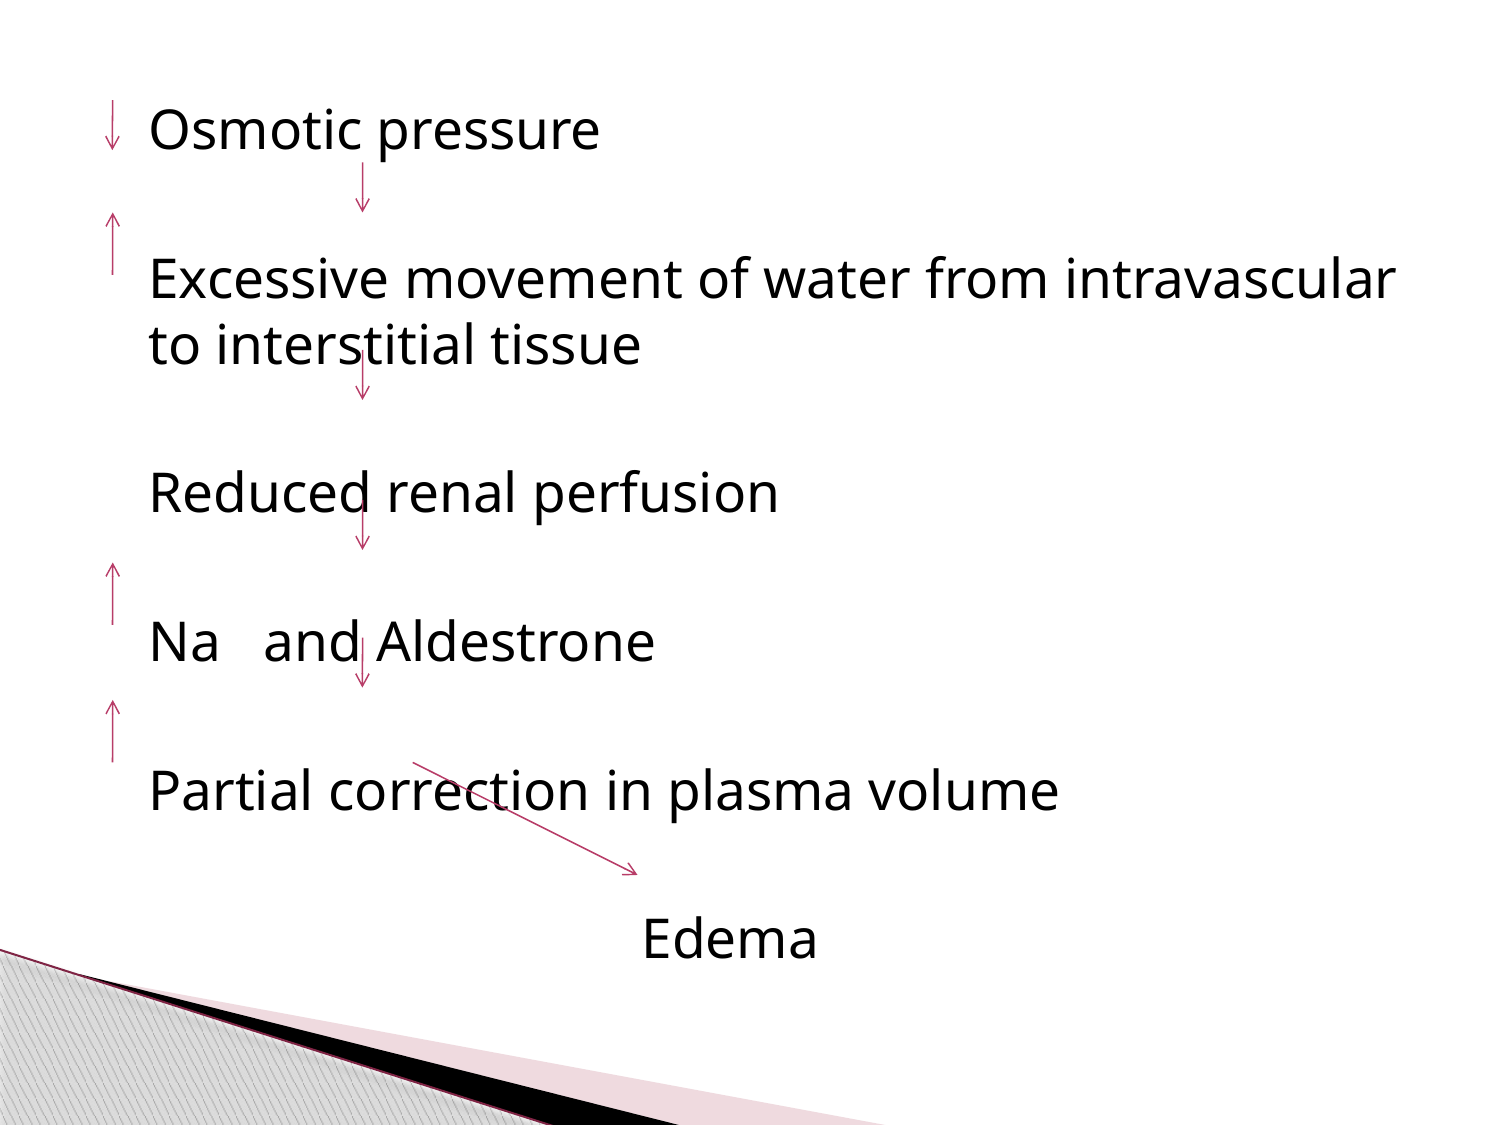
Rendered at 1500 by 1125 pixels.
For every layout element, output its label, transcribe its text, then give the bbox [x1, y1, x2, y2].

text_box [412, 762, 638, 876]
list Osmotic pressure Excessive movement of water from intravascular to interstitial tissue Reduced renal perfusion Na and Aldestrone Partial correction in plasma volume Edema [75, 87, 1425, 986]
